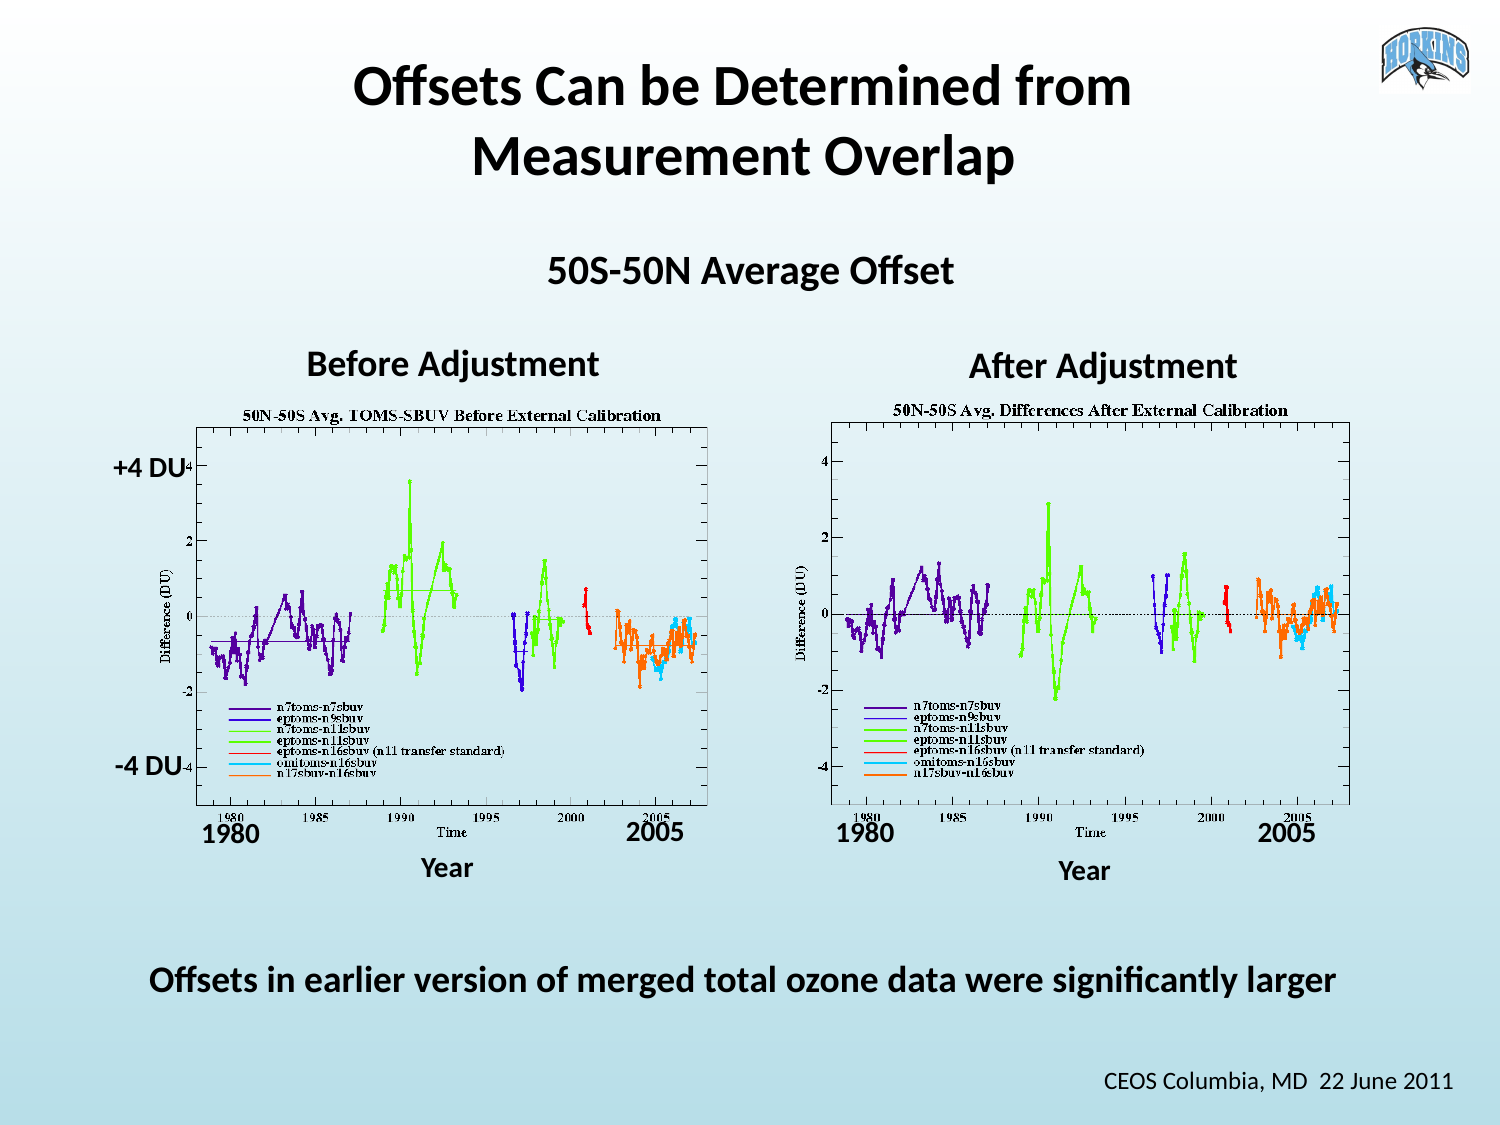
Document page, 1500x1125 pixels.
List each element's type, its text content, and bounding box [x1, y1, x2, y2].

text_box Offsets in earlier version of merged total ozone data were significantly larger [134, 947, 1354, 1008]
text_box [97, 331, 1357, 895]
picture [1379, 25, 1471, 94]
text_box 50S-50N Average Offset [532, 235, 970, 301]
title Offsets Can be Determined from Measurement Overlap [187, 23, 1300, 211]
